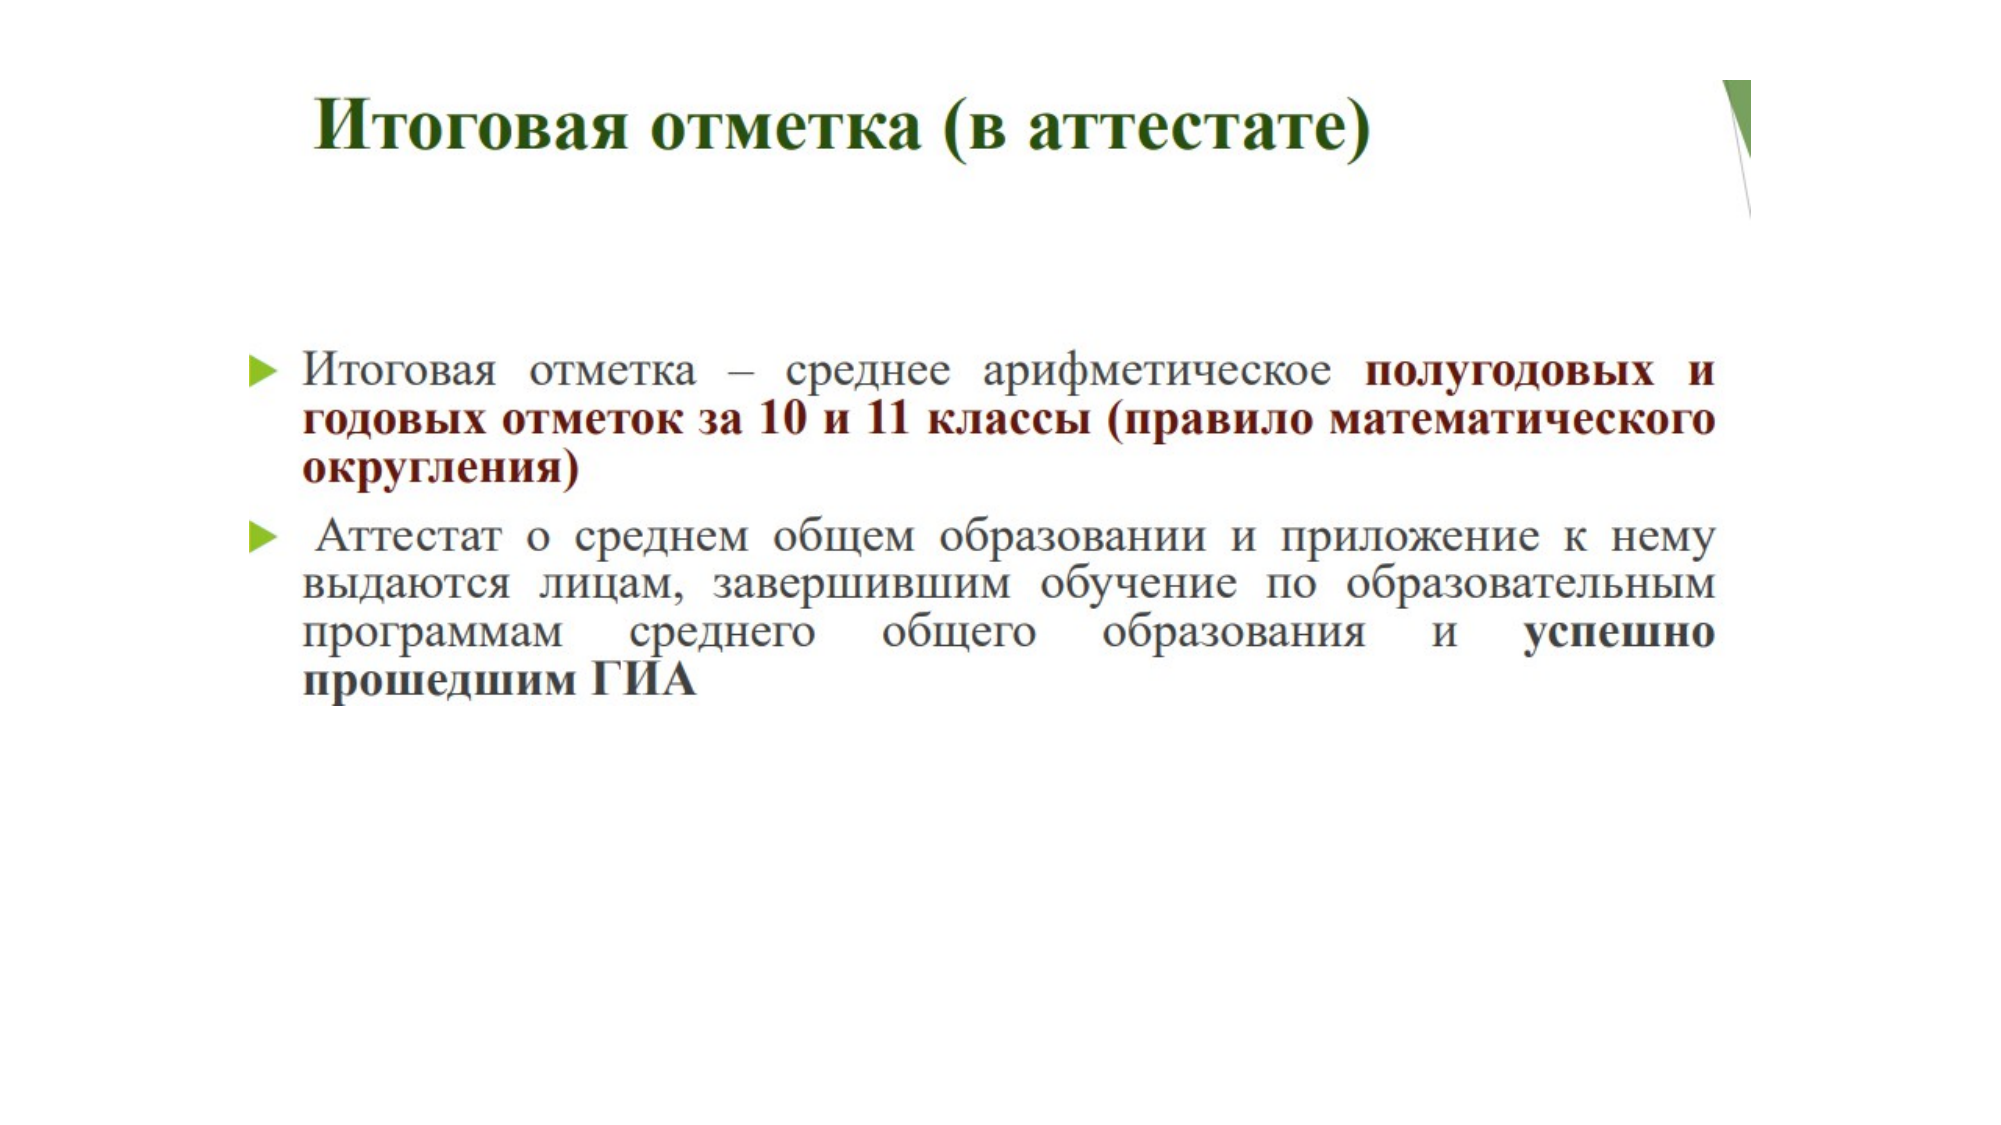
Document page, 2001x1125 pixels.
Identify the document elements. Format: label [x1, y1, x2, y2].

picture [249, 80, 1751, 707]
